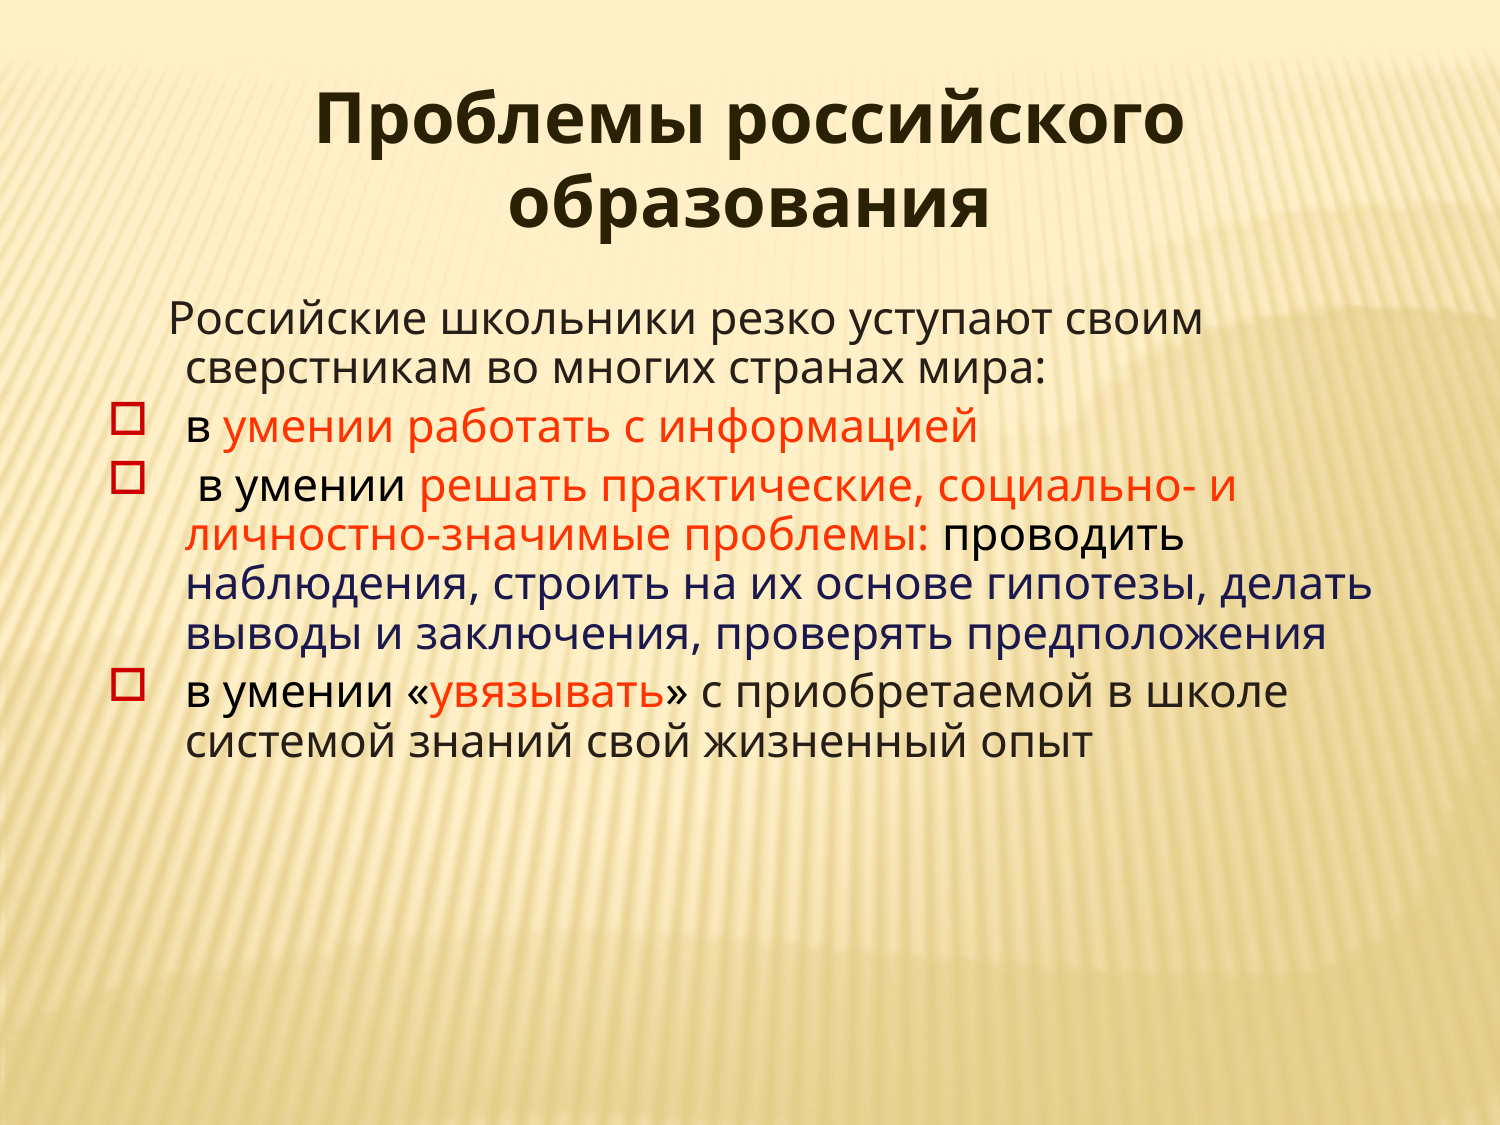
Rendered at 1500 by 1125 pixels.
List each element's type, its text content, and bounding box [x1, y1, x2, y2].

text_box Проблемы российского образования [94, 49, 1407, 250]
text_box Российские школьники резко уступают своим сверстникам во многих странах мира: в умении работать с информацией в умении решать практические, социально- и личностно-значимые проблемы: проводить наблюдения, строить на их основе гипотезы, делать выводы и заключения, проверять предположения в умении «увязывать» с приобретаемой в школе системой знаний свой жизненный опыт [92, 287, 1406, 988]
